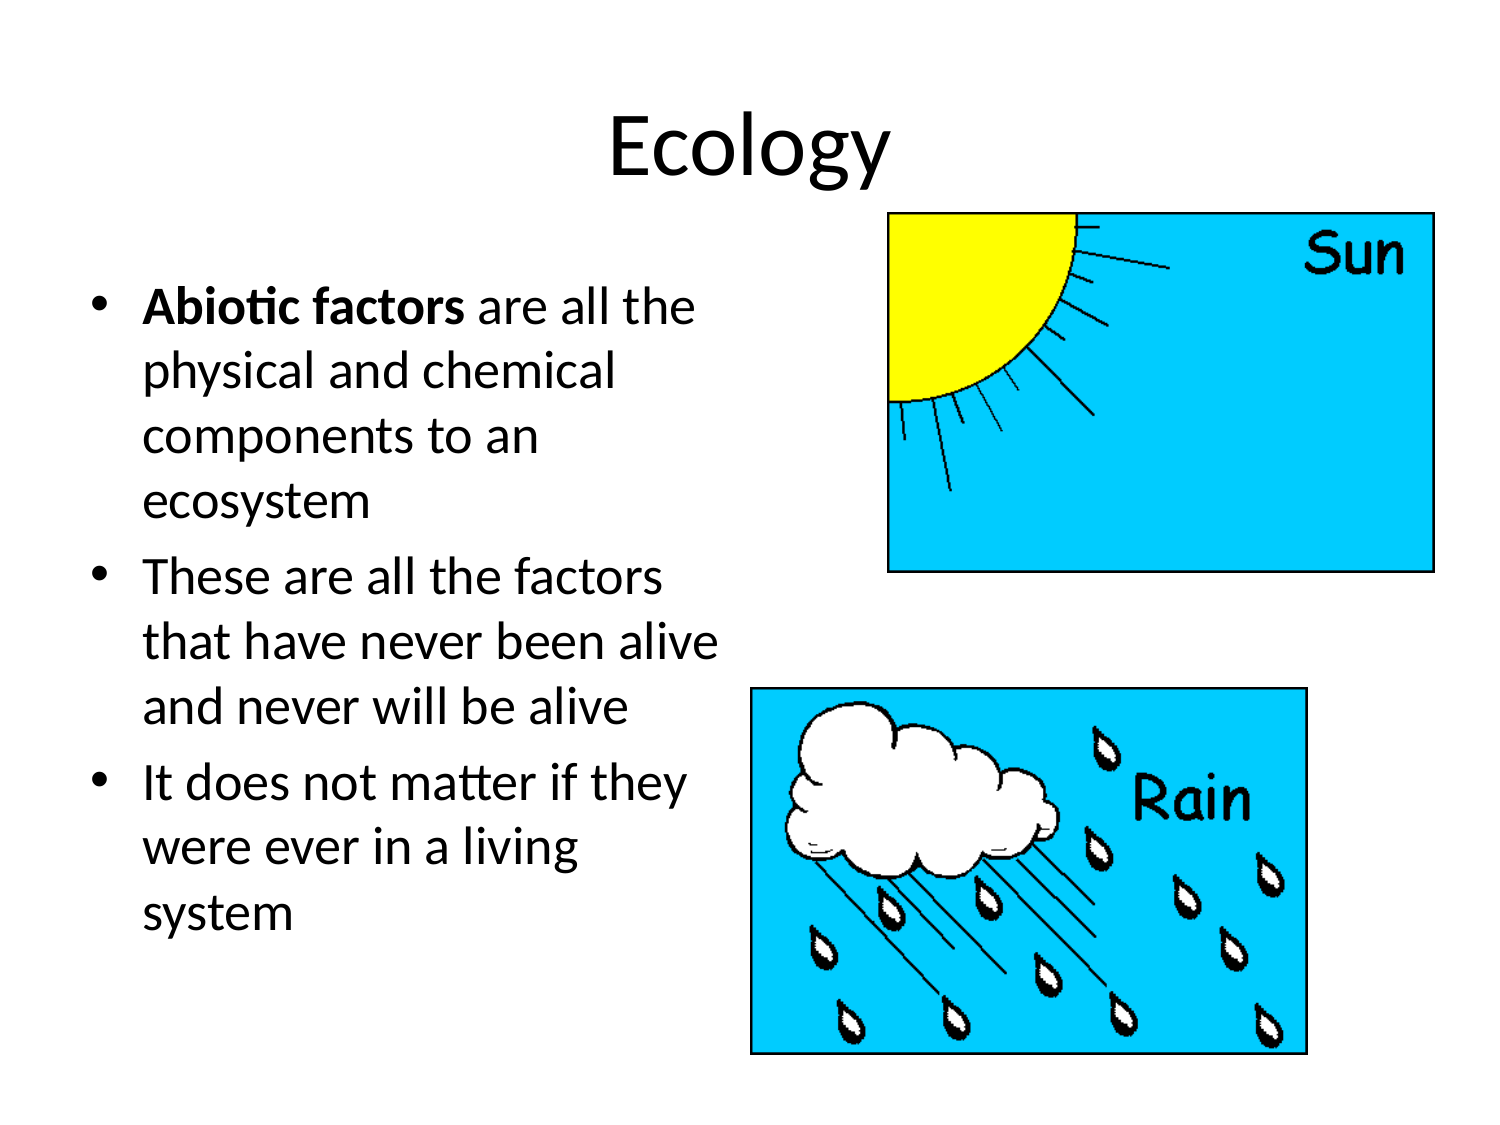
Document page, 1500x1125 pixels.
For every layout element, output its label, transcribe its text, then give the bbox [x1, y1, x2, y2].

title Ecology [75, 45, 1425, 233]
picture [887, 212, 1435, 573]
picture [749, 687, 1309, 1055]
list Abiotic factors are all the physical and chemical components to an ecosystem These are all the factors that have never been alive and never will be alive It does not matter if they were ever in a living system [75, 262, 738, 1005]
